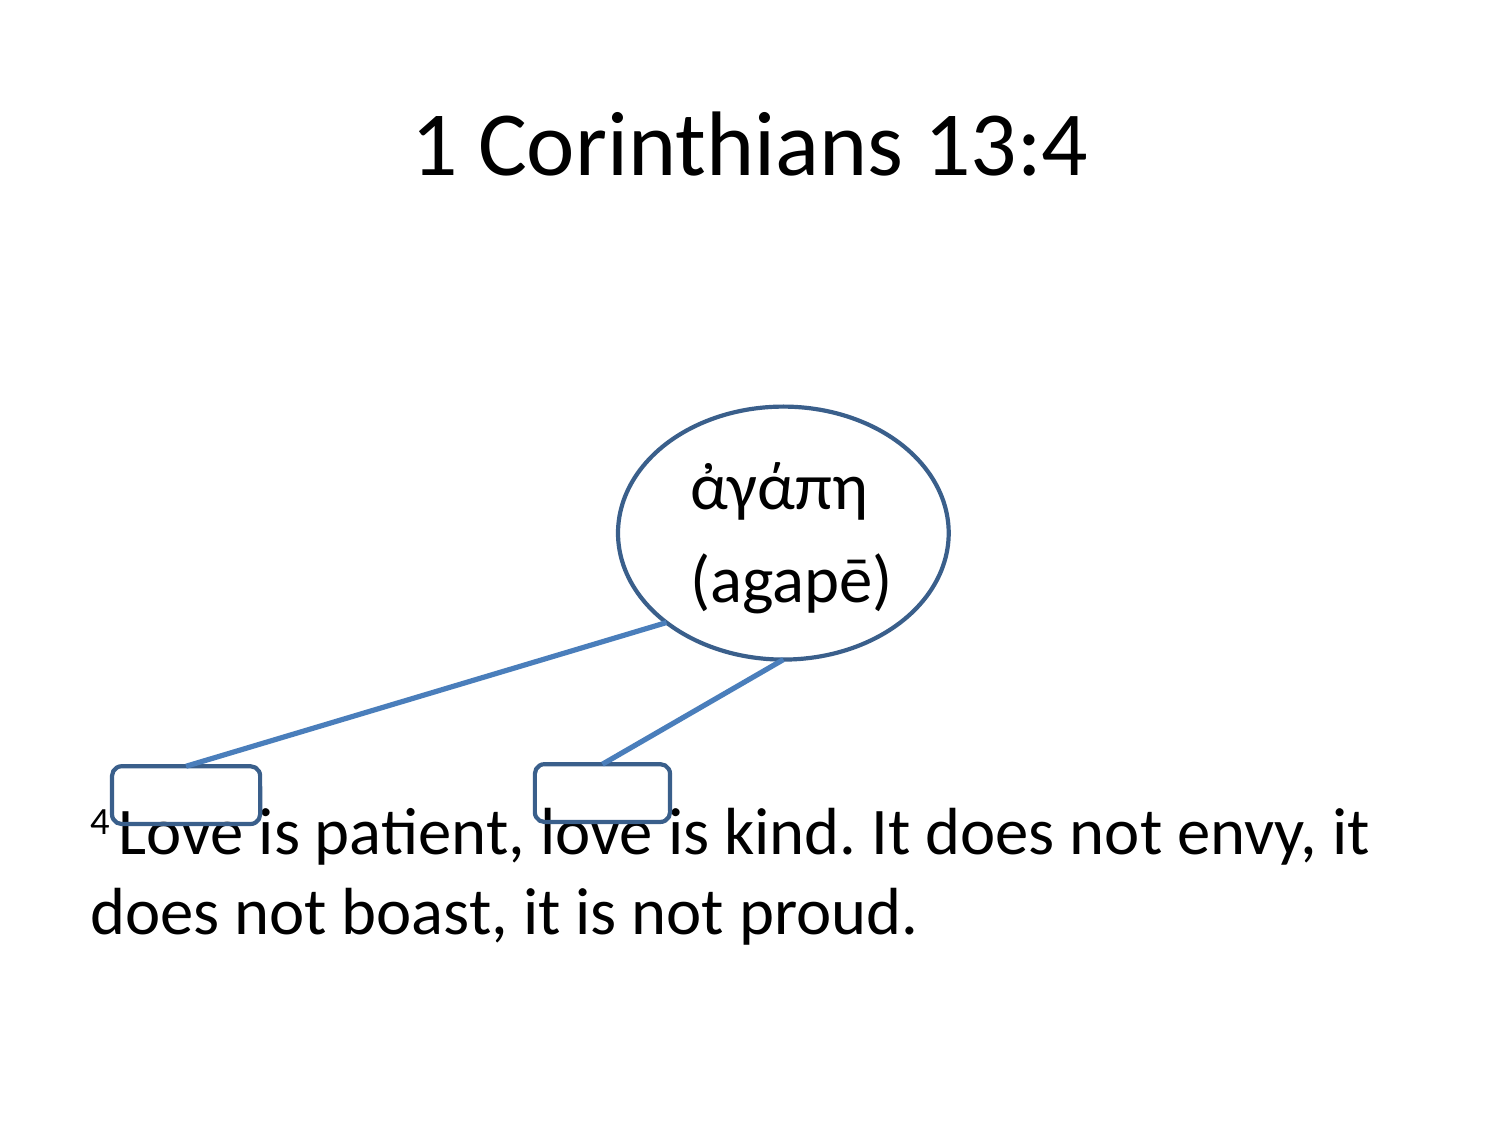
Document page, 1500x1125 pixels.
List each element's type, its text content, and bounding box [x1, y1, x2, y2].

title 1 Corinthians 13:4 [75, 45, 1425, 233]
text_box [602, 659, 784, 765]
text_box [532, 773, 673, 825]
text_box [109, 764, 263, 827]
text_box [615, 404, 951, 662]
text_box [185, 622, 667, 767]
list ἀγάπη (agapē) 4 Love is patient, love is kind. It does not envy, it does not boast, it is not proud. [75, 262, 1425, 1005]
